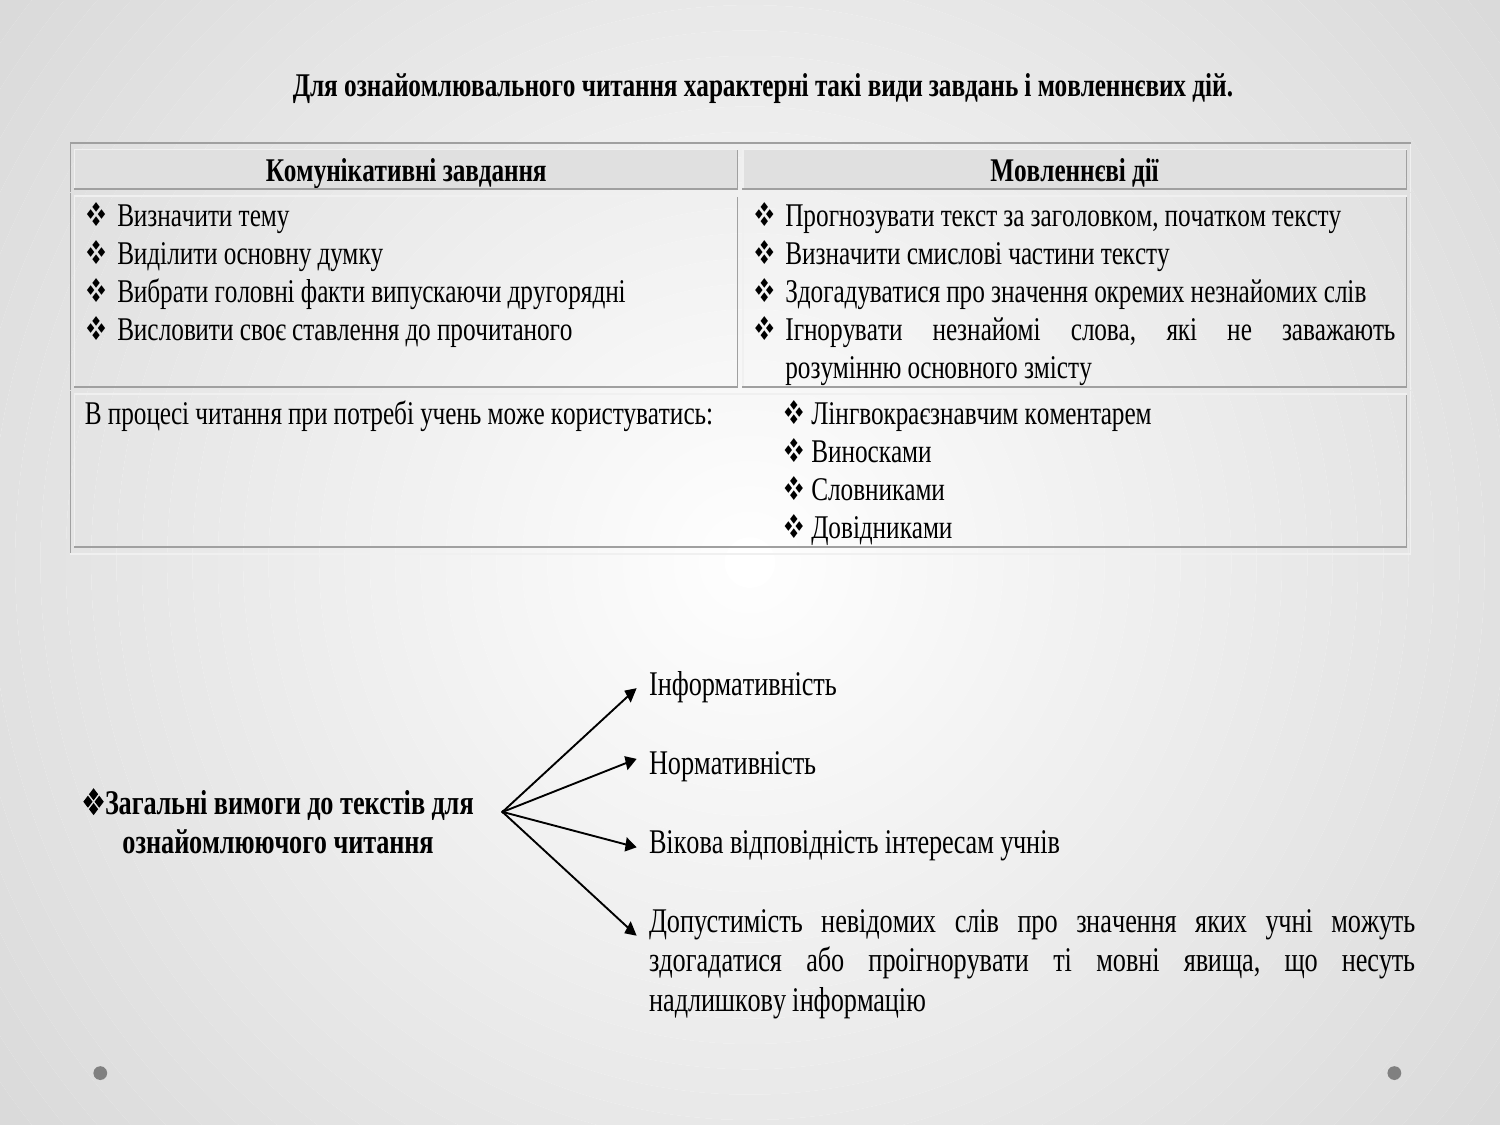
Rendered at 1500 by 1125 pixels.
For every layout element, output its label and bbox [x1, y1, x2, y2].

picture [46, 66, 1482, 1053]
